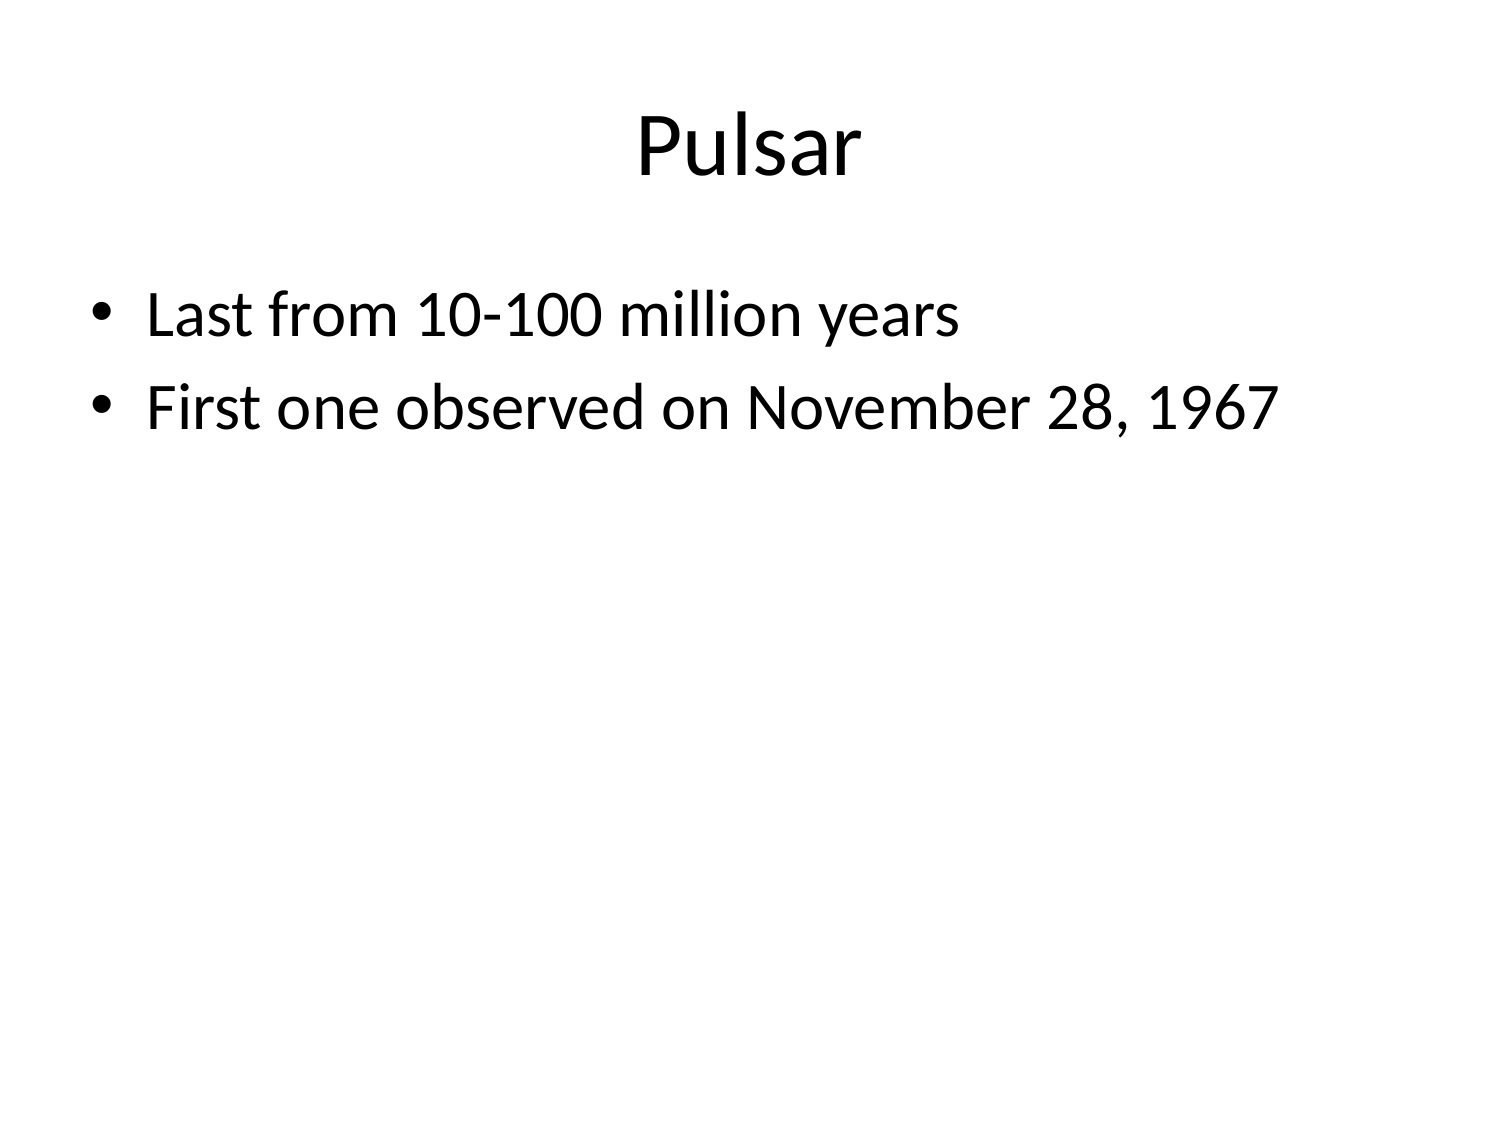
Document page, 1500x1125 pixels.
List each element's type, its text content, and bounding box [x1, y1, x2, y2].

title Pulsar [75, 45, 1425, 233]
list Last from 10-100 million years First one observed on November 28, 1967 [75, 262, 1425, 1005]
